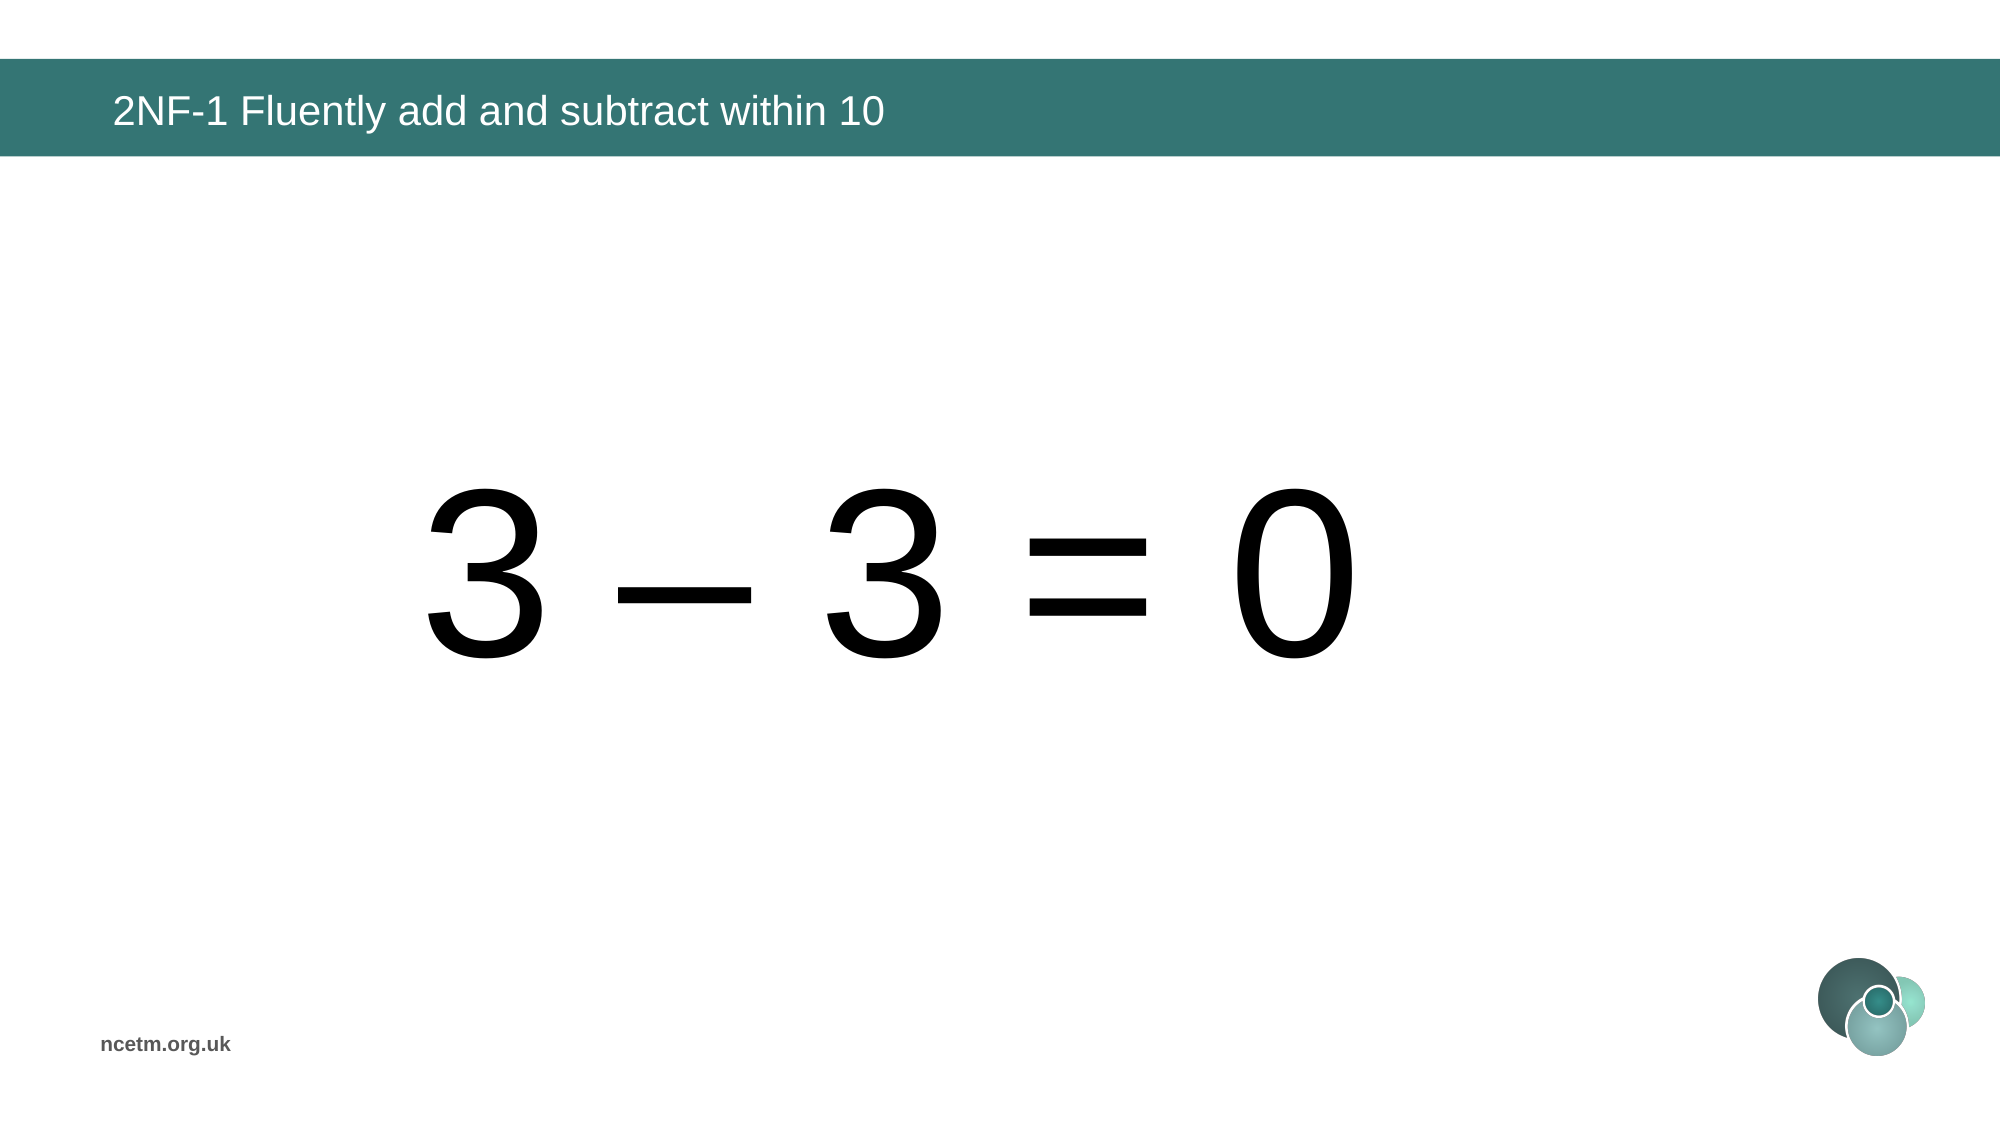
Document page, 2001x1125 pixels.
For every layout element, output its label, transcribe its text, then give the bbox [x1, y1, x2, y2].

title 2NF-1 Fluently add and subtract within 10 [97, 76, 1945, 147]
picture [1818, 958, 1925, 1056]
text_box 0 [1213, 409, 1377, 712]
text_box 3 – 3 = [404, 409, 1213, 712]
